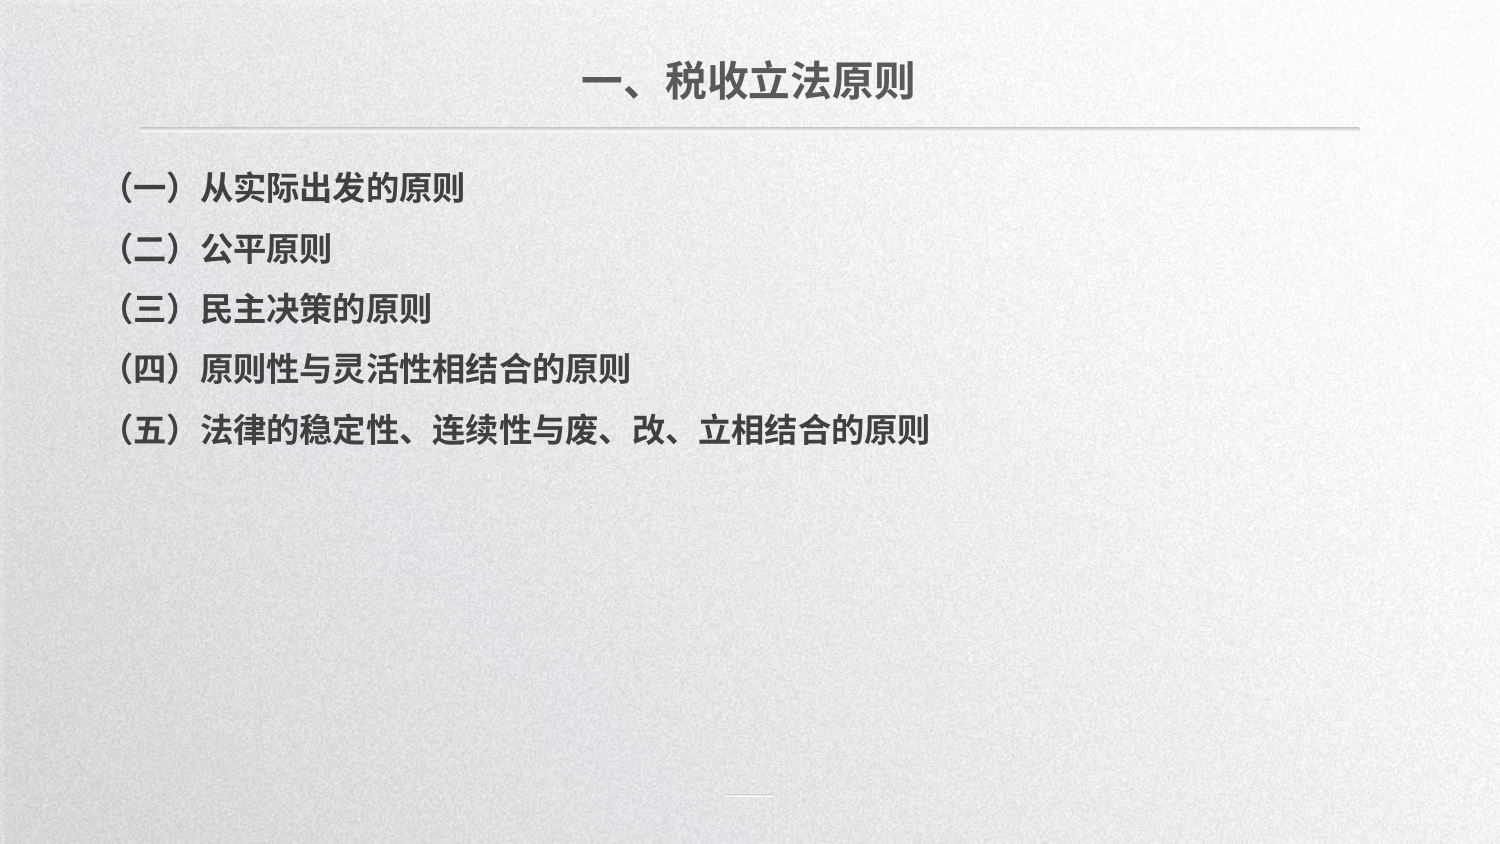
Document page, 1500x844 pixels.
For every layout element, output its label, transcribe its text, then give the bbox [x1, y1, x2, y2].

picture [0, 0, 1500, 844]
text_box 一、税收立法原则 [459, 49, 1038, 111]
text_box （一）从实际出发的原则 （二）公平原则 （三）民主决策的原则 （四）原则性与灵活性相结合的原则 （五）法律的稳定性、连续性与废、改、立相结合的原则 [100, 159, 1400, 449]
